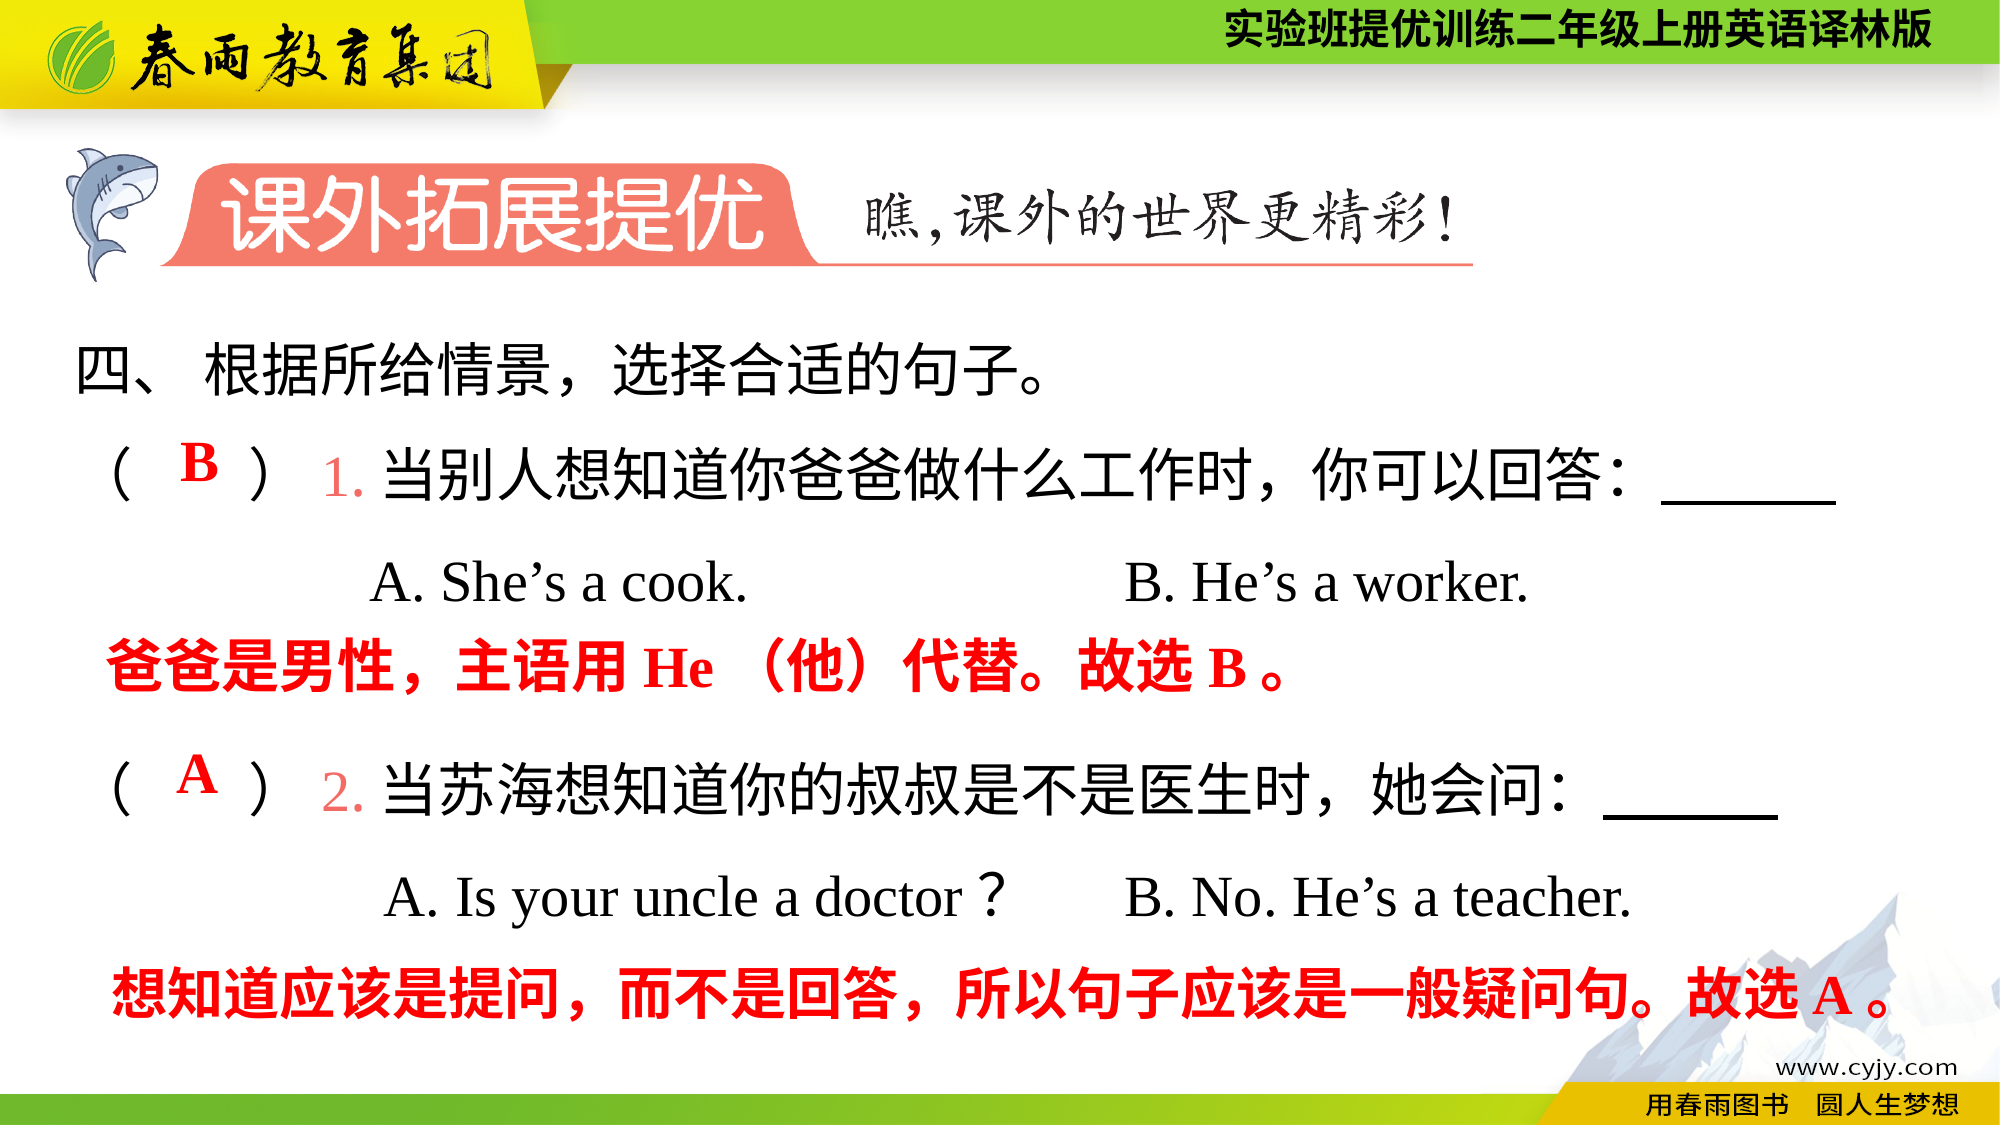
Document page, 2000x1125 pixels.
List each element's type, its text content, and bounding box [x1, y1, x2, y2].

text_box B [165, 416, 235, 501]
picture [0, 0, 2000, 1125]
list 四、 根据所给情景，选择合适的句子。 （ ）1.当别人想知道你爸爸做什么工作时，你可以回答： A. She’s a cook. B. He’s a worker. （ ）2.当苏海想知道你的叔叔是不是医生时，她会问： A. Is your uncle a doctor？ B. No. He’s a teacher. [59, 290, 1944, 942]
text_box 爸爸是男性，主语用He（他）代替。故选B。 [90, 621, 1355, 707]
text_box A [161, 727, 234, 813]
text_box 想知道应该是提问，而不是回答，所以句子应该是一般疑问句。故选A。 [96, 916, 1981, 1033]
